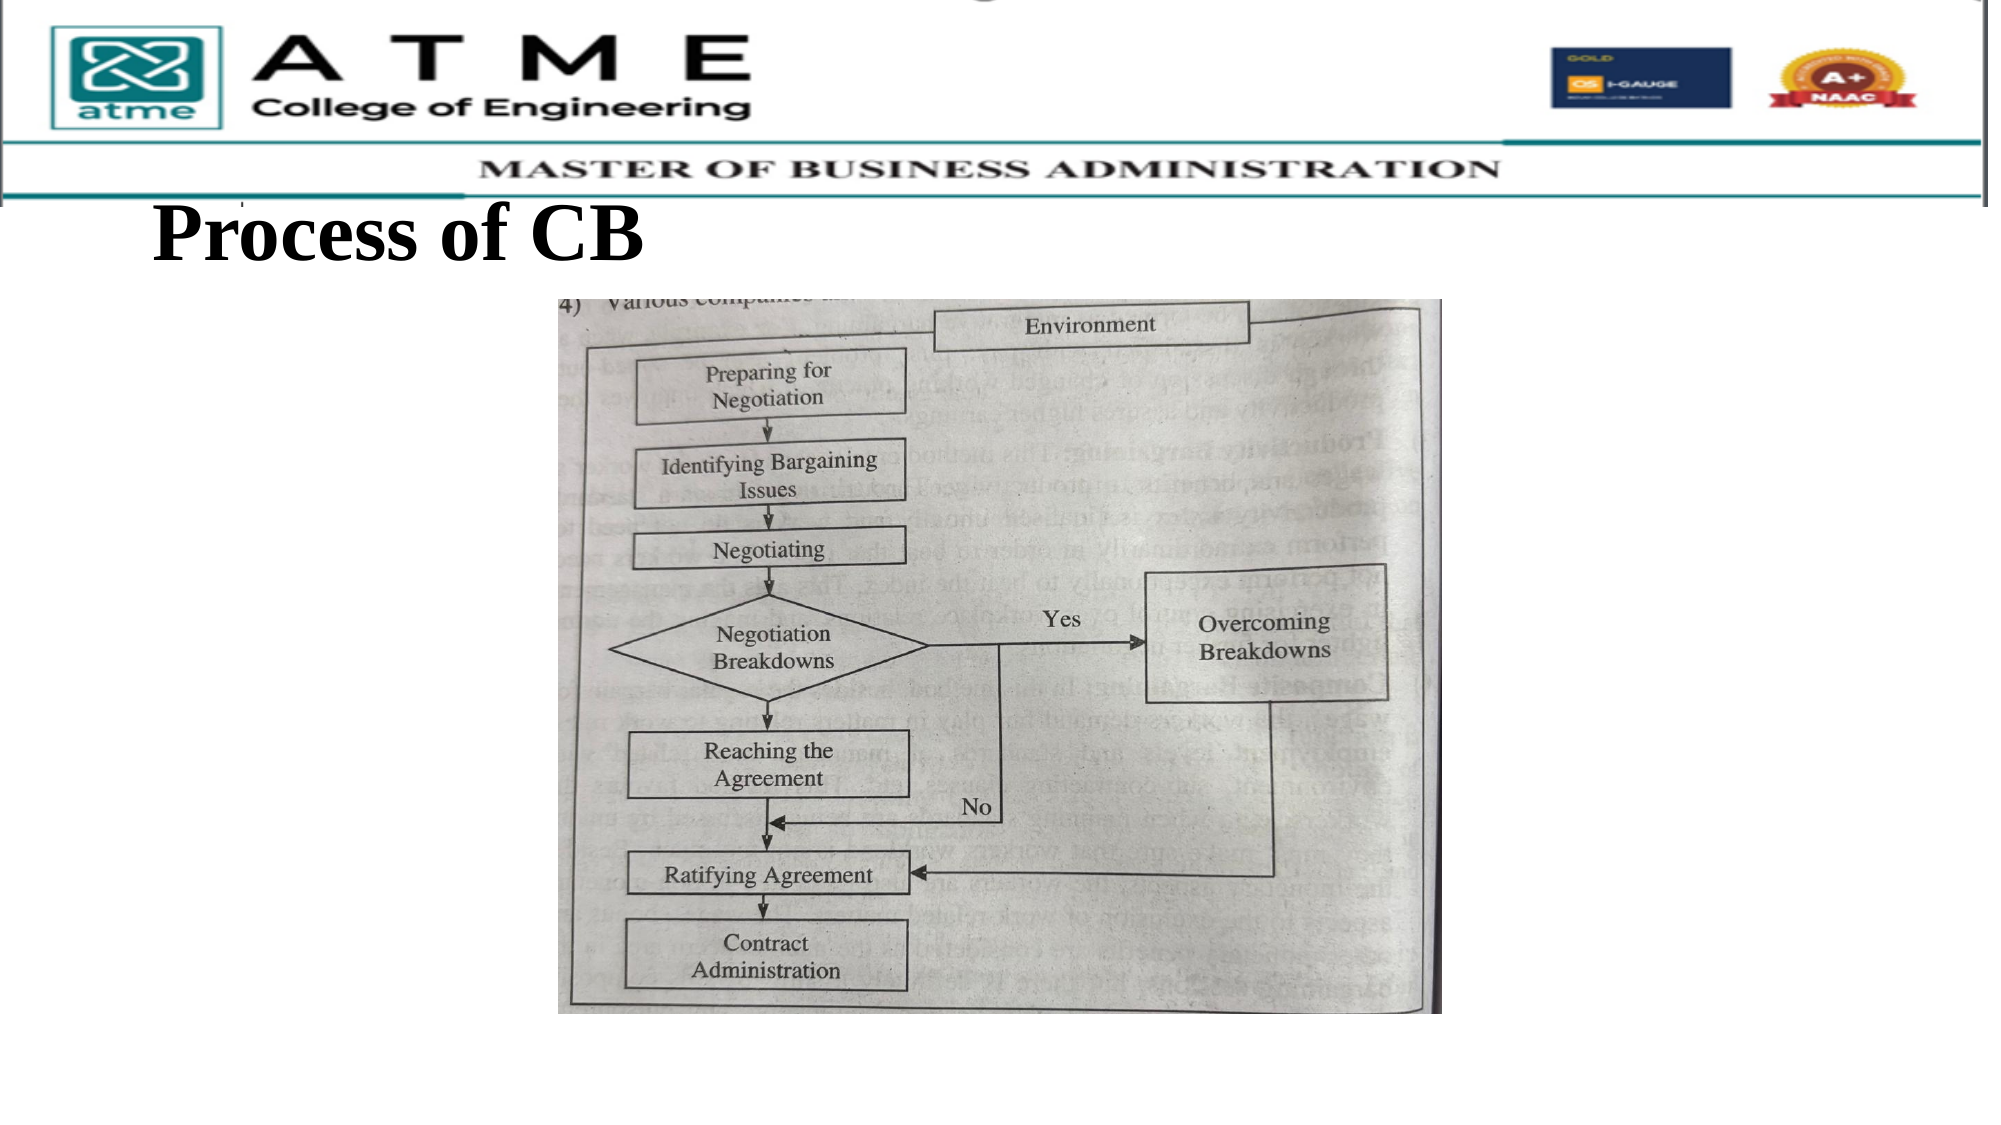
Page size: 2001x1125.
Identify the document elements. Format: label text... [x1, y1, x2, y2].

title Process of CB [137, 124, 1863, 342]
picture [0, 0, 1988, 207]
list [558, 299, 1442, 1014]
